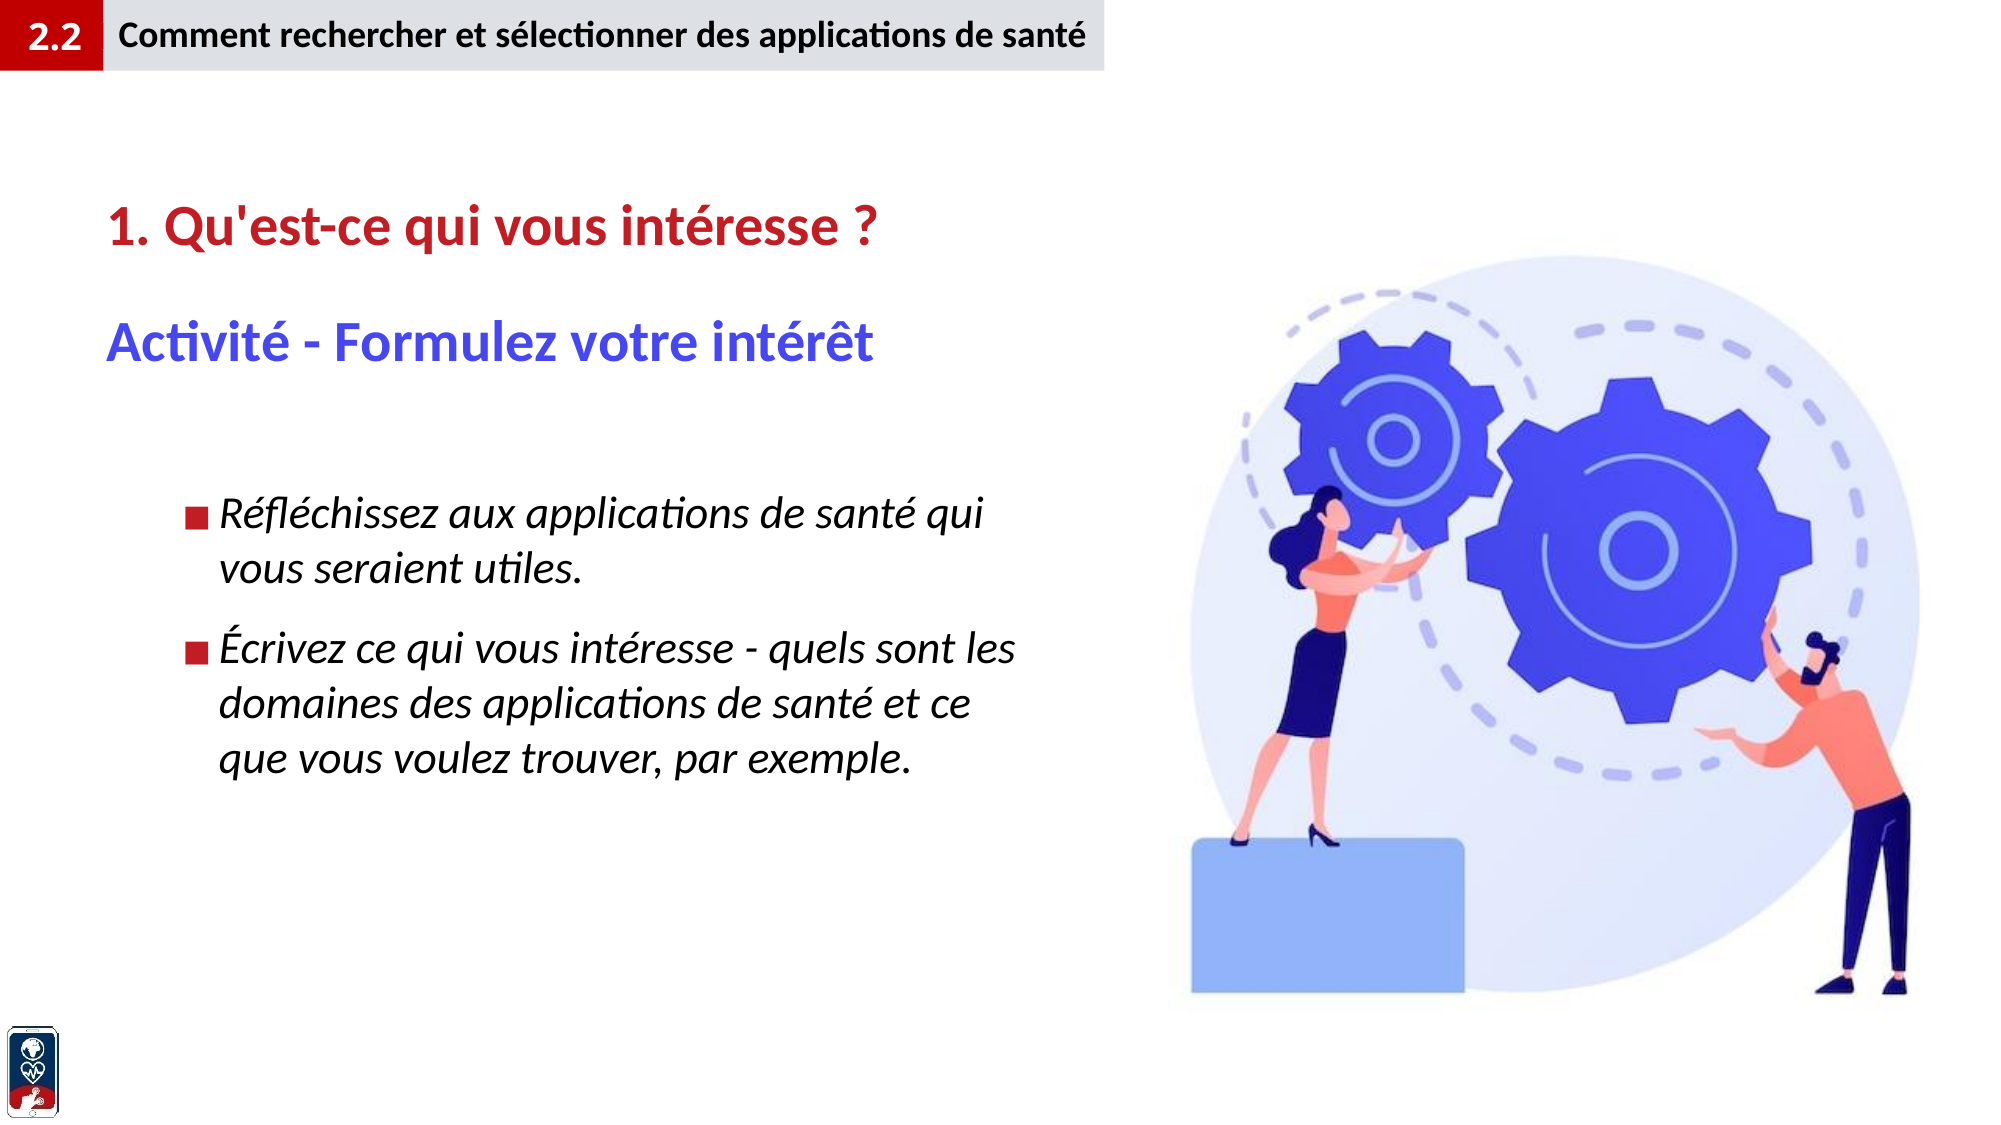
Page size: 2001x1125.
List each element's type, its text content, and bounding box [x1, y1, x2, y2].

picture [1069, 136, 2000, 1116]
picture [7, 1026, 59, 1118]
list Activité - Formulez votre intérêt Réfléchissez aux applications de santé qui vous seraient utiles. Écrivez ce qui vous intéresse - quels sont les domaines des applications de santé et ce que vous voulez trouver, par exemple. [91, 295, 1048, 1094]
text_box [0, 0, 103, 71]
text_box Comment rechercher et sélectionner des applications de santé [103, 0, 1105, 71]
title 1. Qu'est-ce qui vous intéresse ? [91, 177, 1064, 277]
text_box 2.2 [13, 10, 104, 60]
